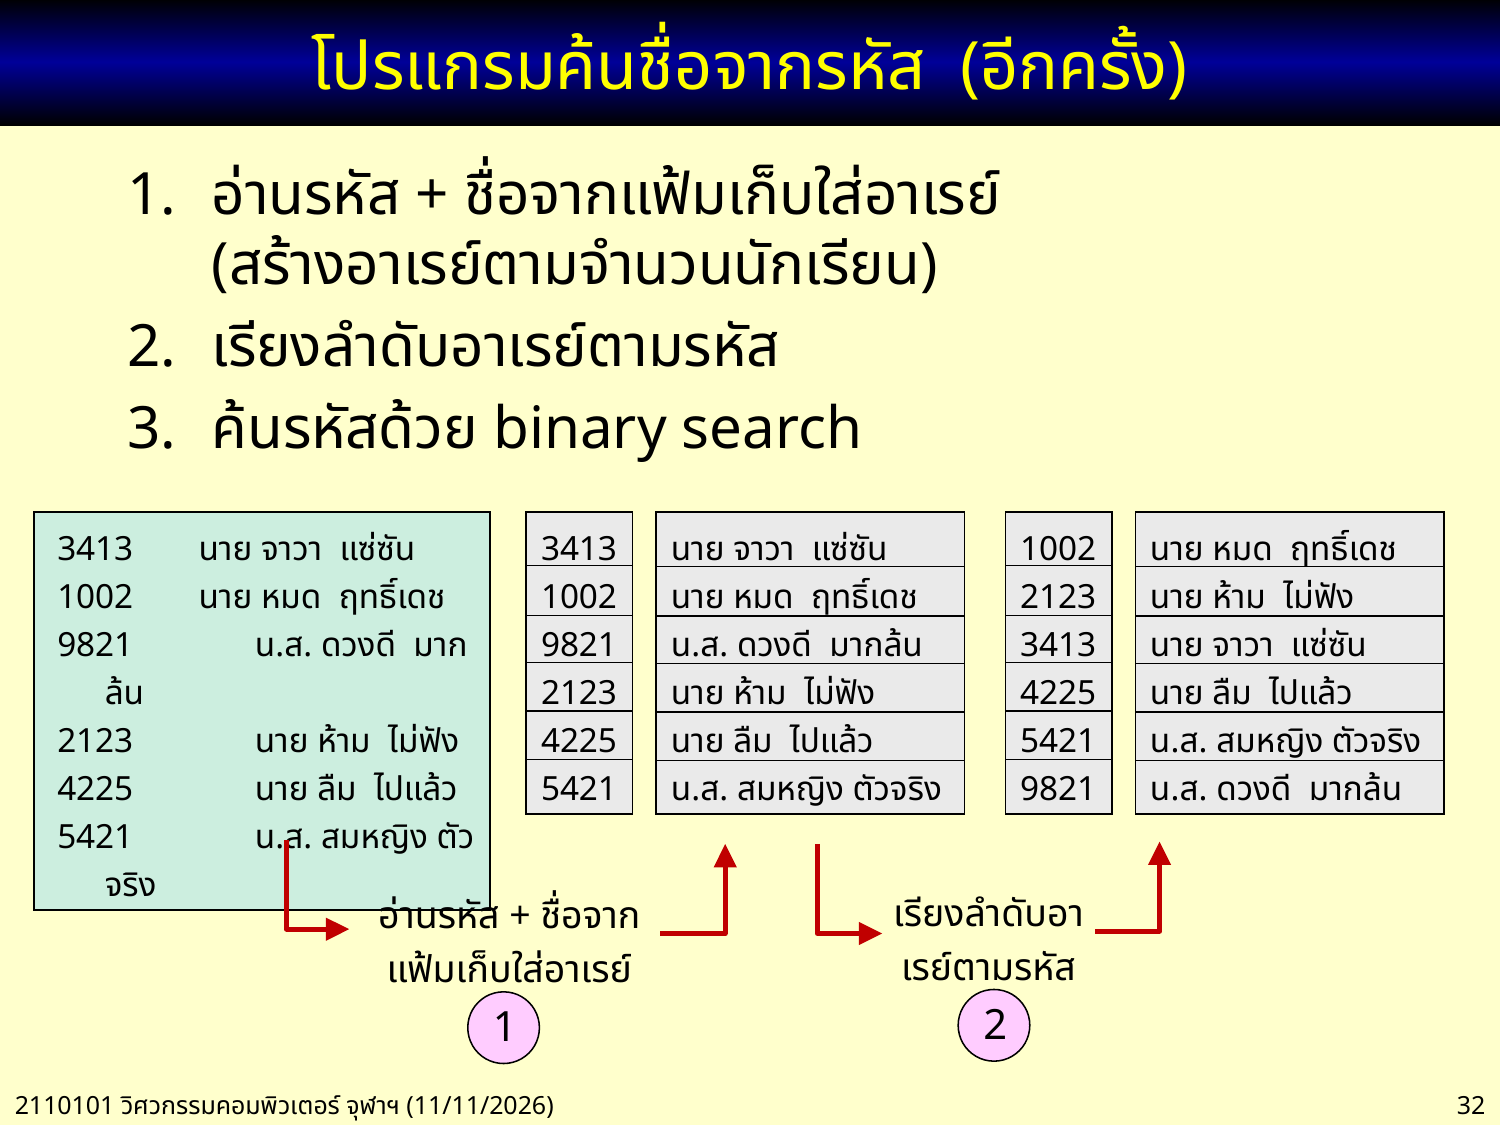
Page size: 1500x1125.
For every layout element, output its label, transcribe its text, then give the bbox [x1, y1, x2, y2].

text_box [816, 841, 1160, 1062]
title โปรแกรมค้นชื่อจากรหัส (อีกครั้ง) [0, 0, 1500, 126]
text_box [525, 511, 966, 819]
text_box 3413 นาย จาวา แซ่ซัน 1002 นาย หมด ฤทธิ์เดช 9821 น.ส. ดวงดี มากล้น 2123 นาย ห้าม ไม่ฟัง 4225 นาย ลืม ไปแล้ว 5421 น.ส. สมหญิง ตัวจริง [33, 512, 491, 911]
list อ่านรหัส + ชื่อจากแฟ้มเก็บใส่อาเรย์ (สร้างอาเรย์ตามจำนวนนักเรียน) เรียงลำดับอาเรย์ตามรหัส ค้นรหัสด้วย binary search [112, 148, 1412, 556]
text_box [286, 839, 726, 1064]
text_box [1005, 511, 1445, 819]
